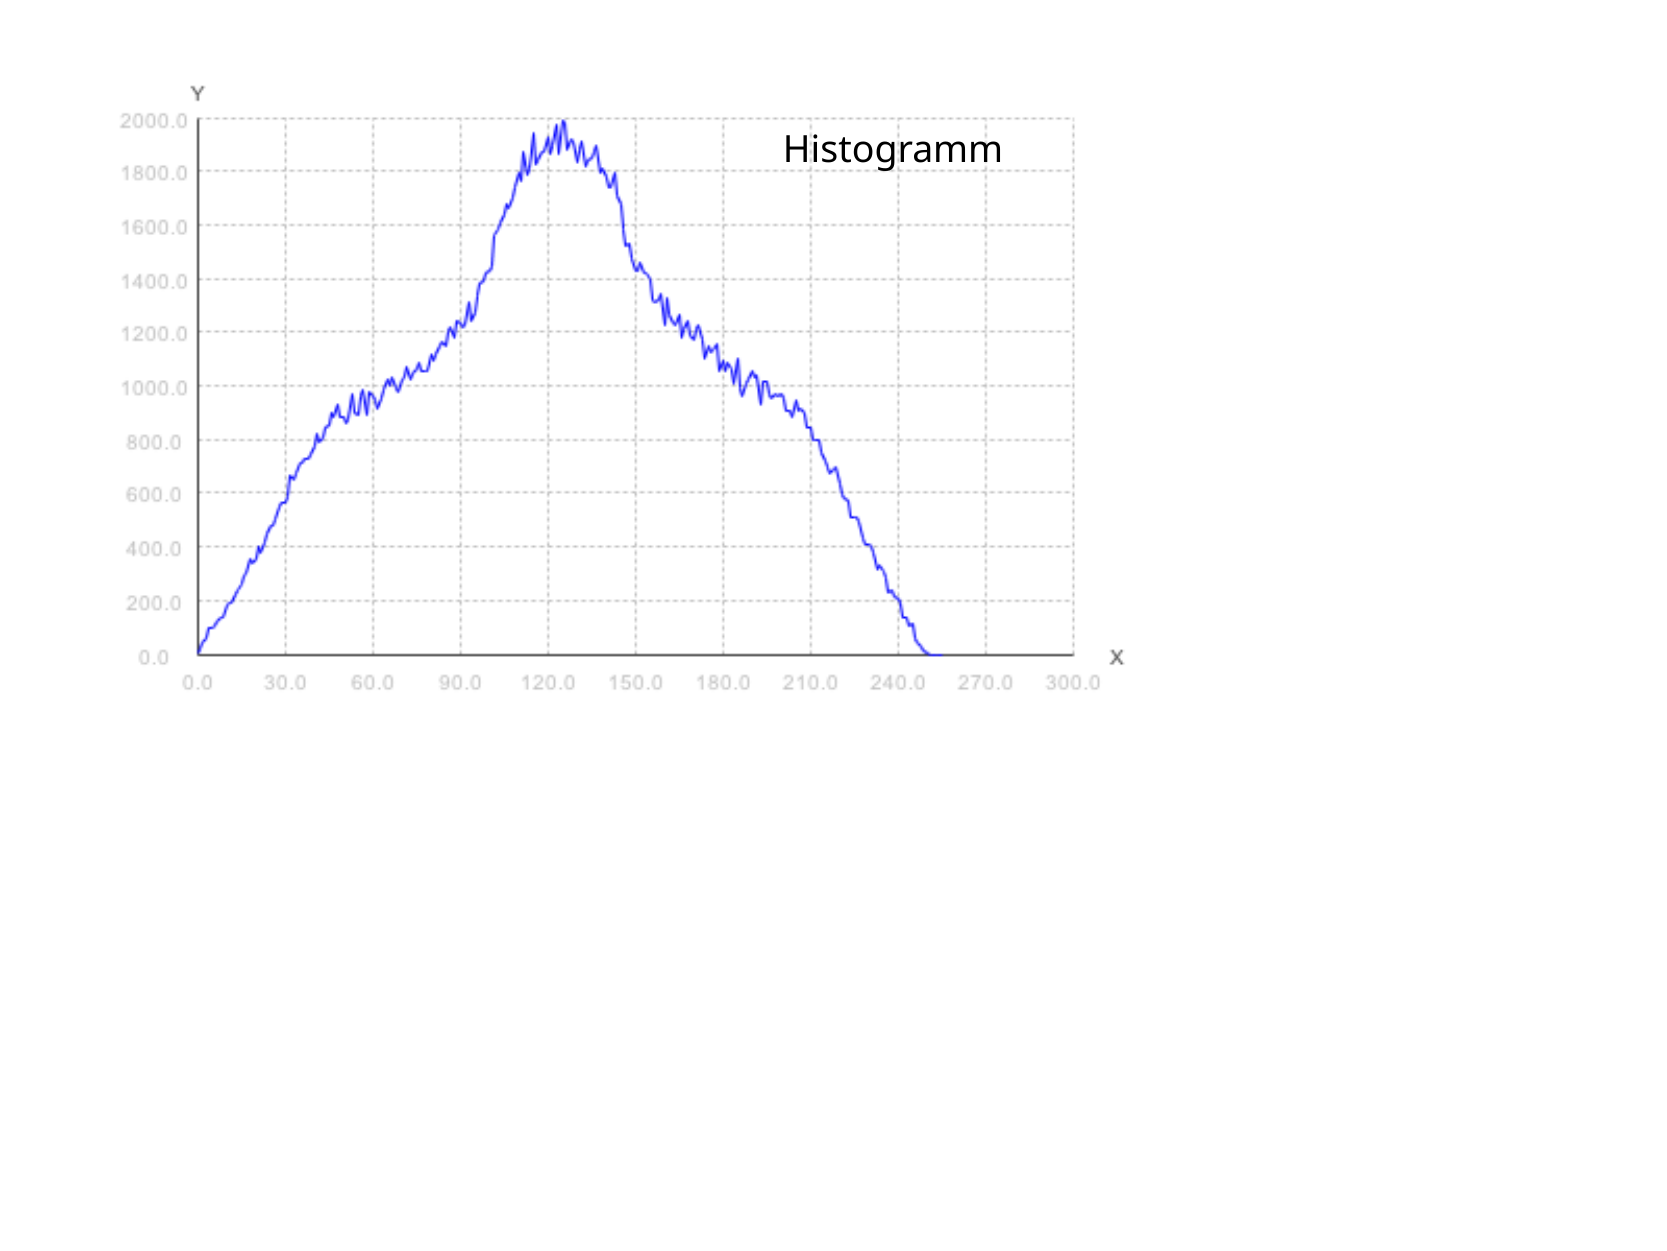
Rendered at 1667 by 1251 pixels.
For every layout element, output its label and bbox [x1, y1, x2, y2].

picture [35, 70, 1199, 711]
